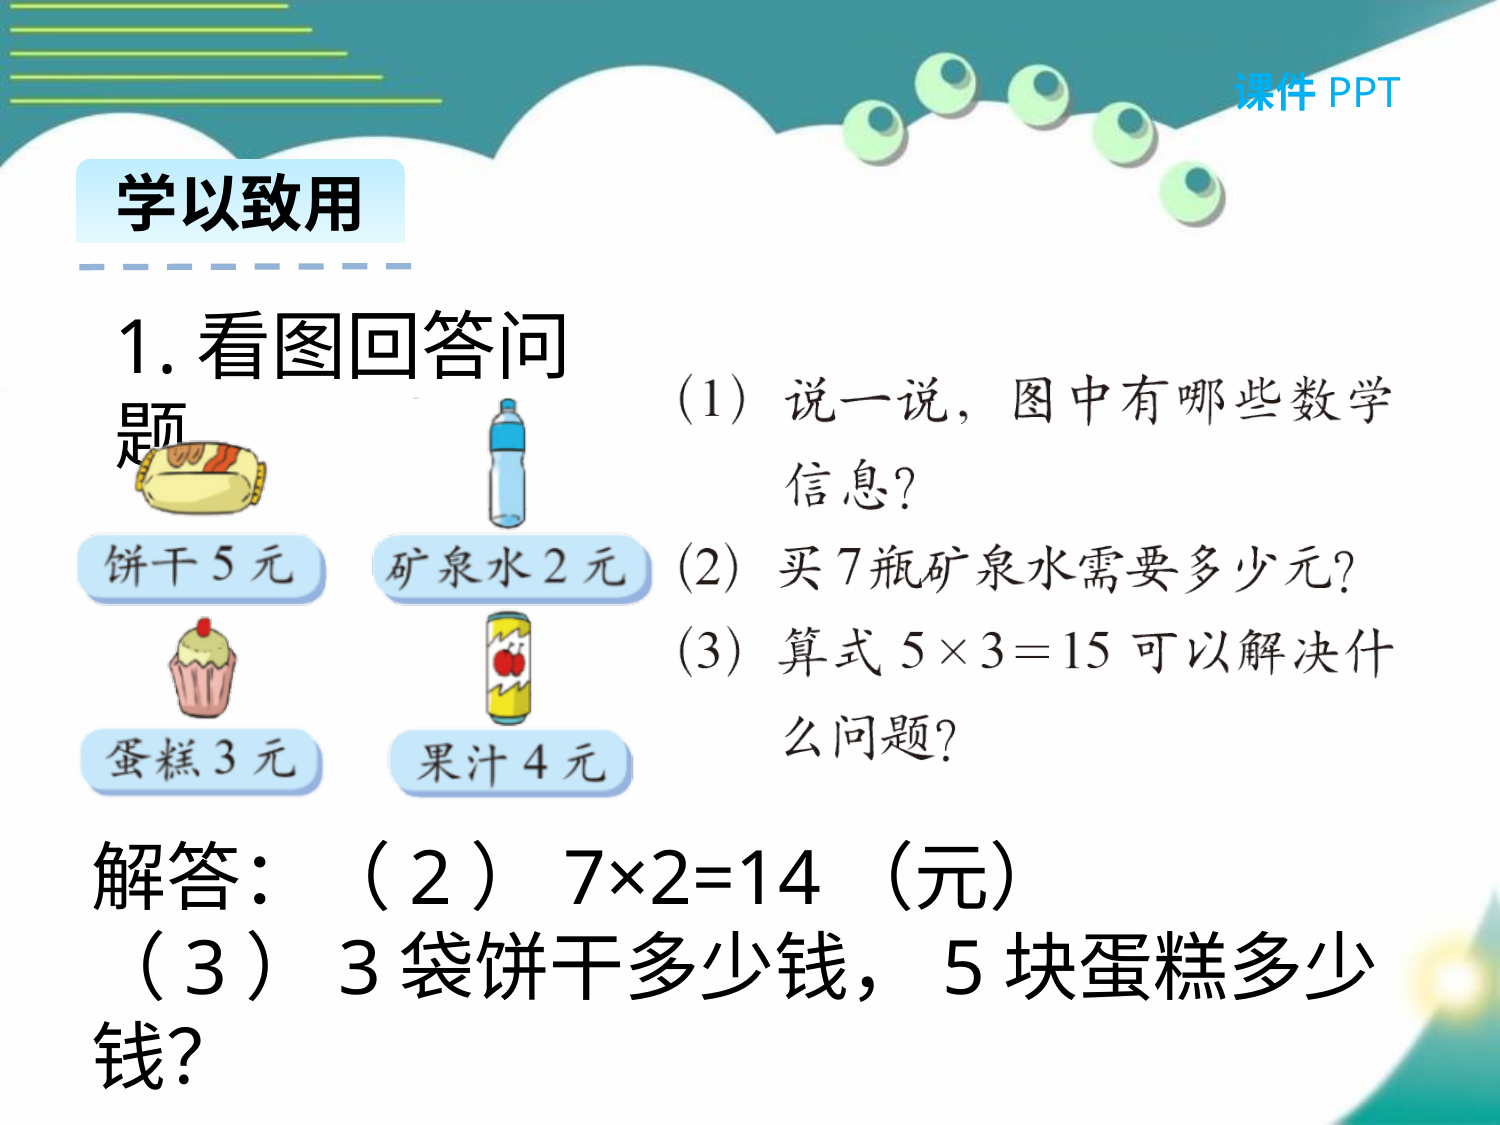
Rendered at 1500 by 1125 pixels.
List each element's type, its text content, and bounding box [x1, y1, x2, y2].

picture [0, 0, 1500, 1125]
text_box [76, 158, 420, 268]
text_box 解答：（2）7×2=14（元） （3）3袋饼干多少钱，5块蛋糕多少钱？ [76, 822, 1436, 1108]
text_box 课件PPT [1218, 58, 1418, 124]
text_box 1.看图回答问题。 [100, 290, 704, 402]
